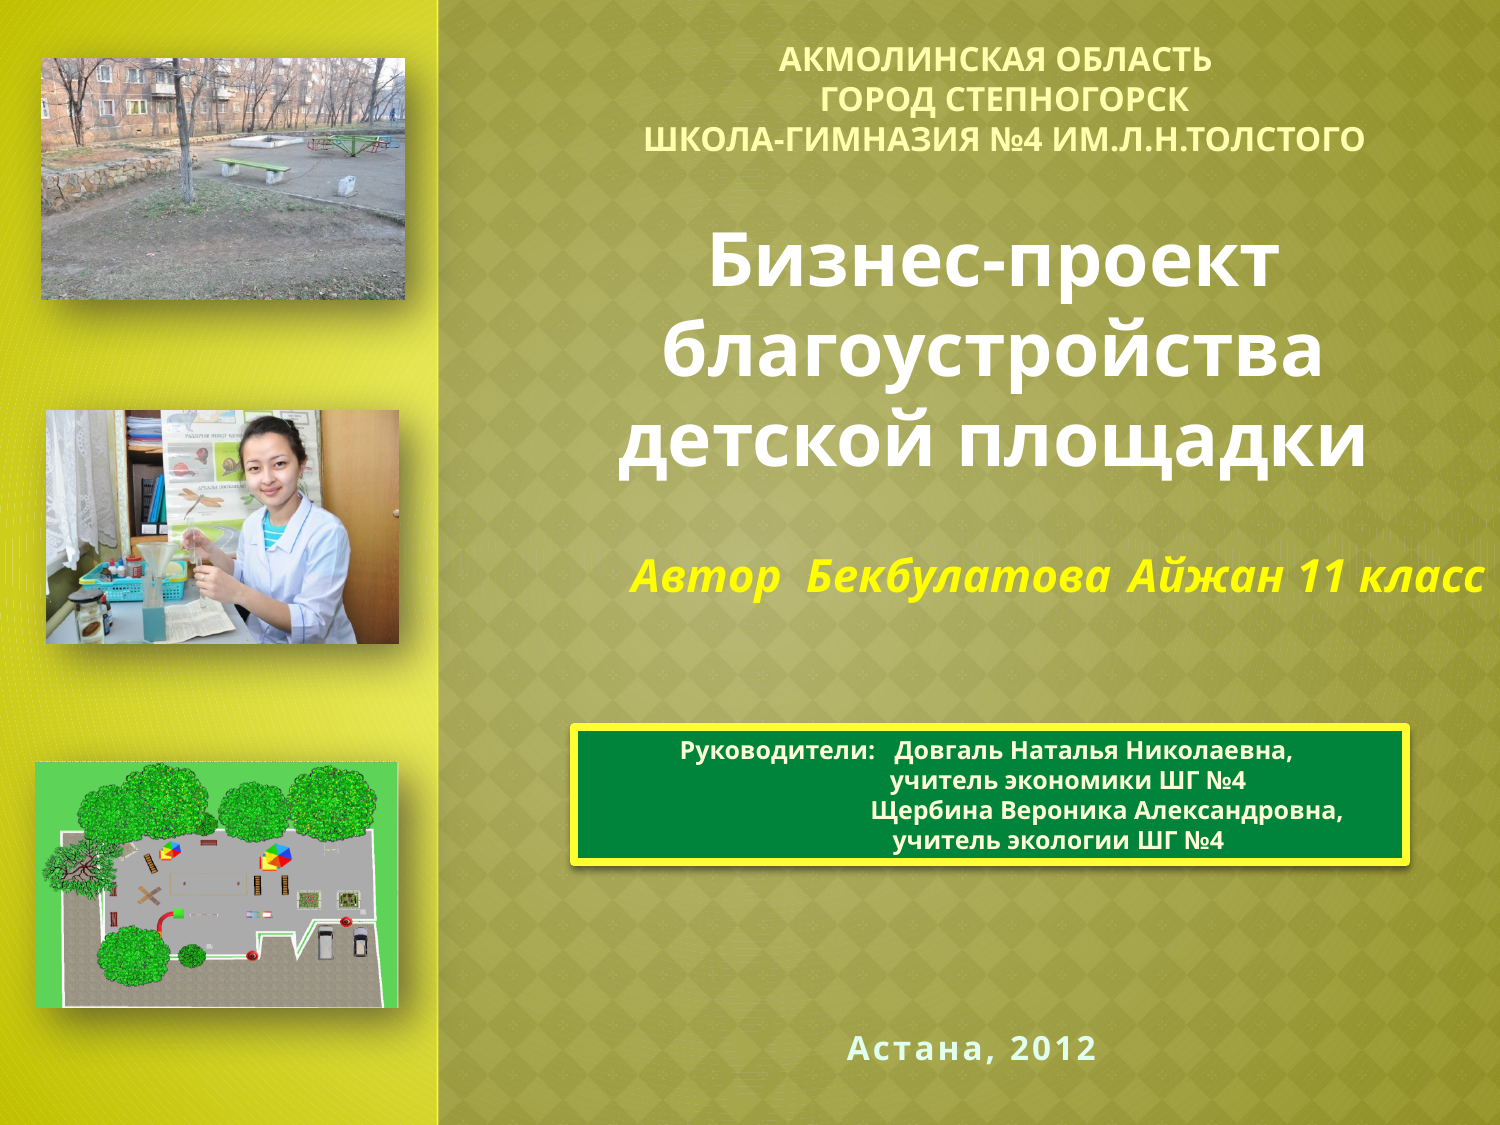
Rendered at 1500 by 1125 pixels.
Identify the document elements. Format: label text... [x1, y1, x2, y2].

picture [46, 409, 399, 644]
text_box Автор Бекбулатова Айжан 11 класс [457, 539, 1500, 609]
picture [40, 58, 405, 300]
picture [34, 761, 399, 1009]
text_box Руководители: Довгаль Наталья Николаевна, учитель экономики ШГ №4 Щербина Вероника Александровна, учитель экологии ШГ №4 [570, 723, 1410, 866]
text_box Астана, 2012 [832, 1019, 1175, 1075]
title Акмолинская область город Степногорск школа-гимназия №4 им.Л.Н.Толстого [539, 19, 1471, 210]
subtitle Бизнес-проект благоустройства детской площадки [515, 210, 1473, 495]
